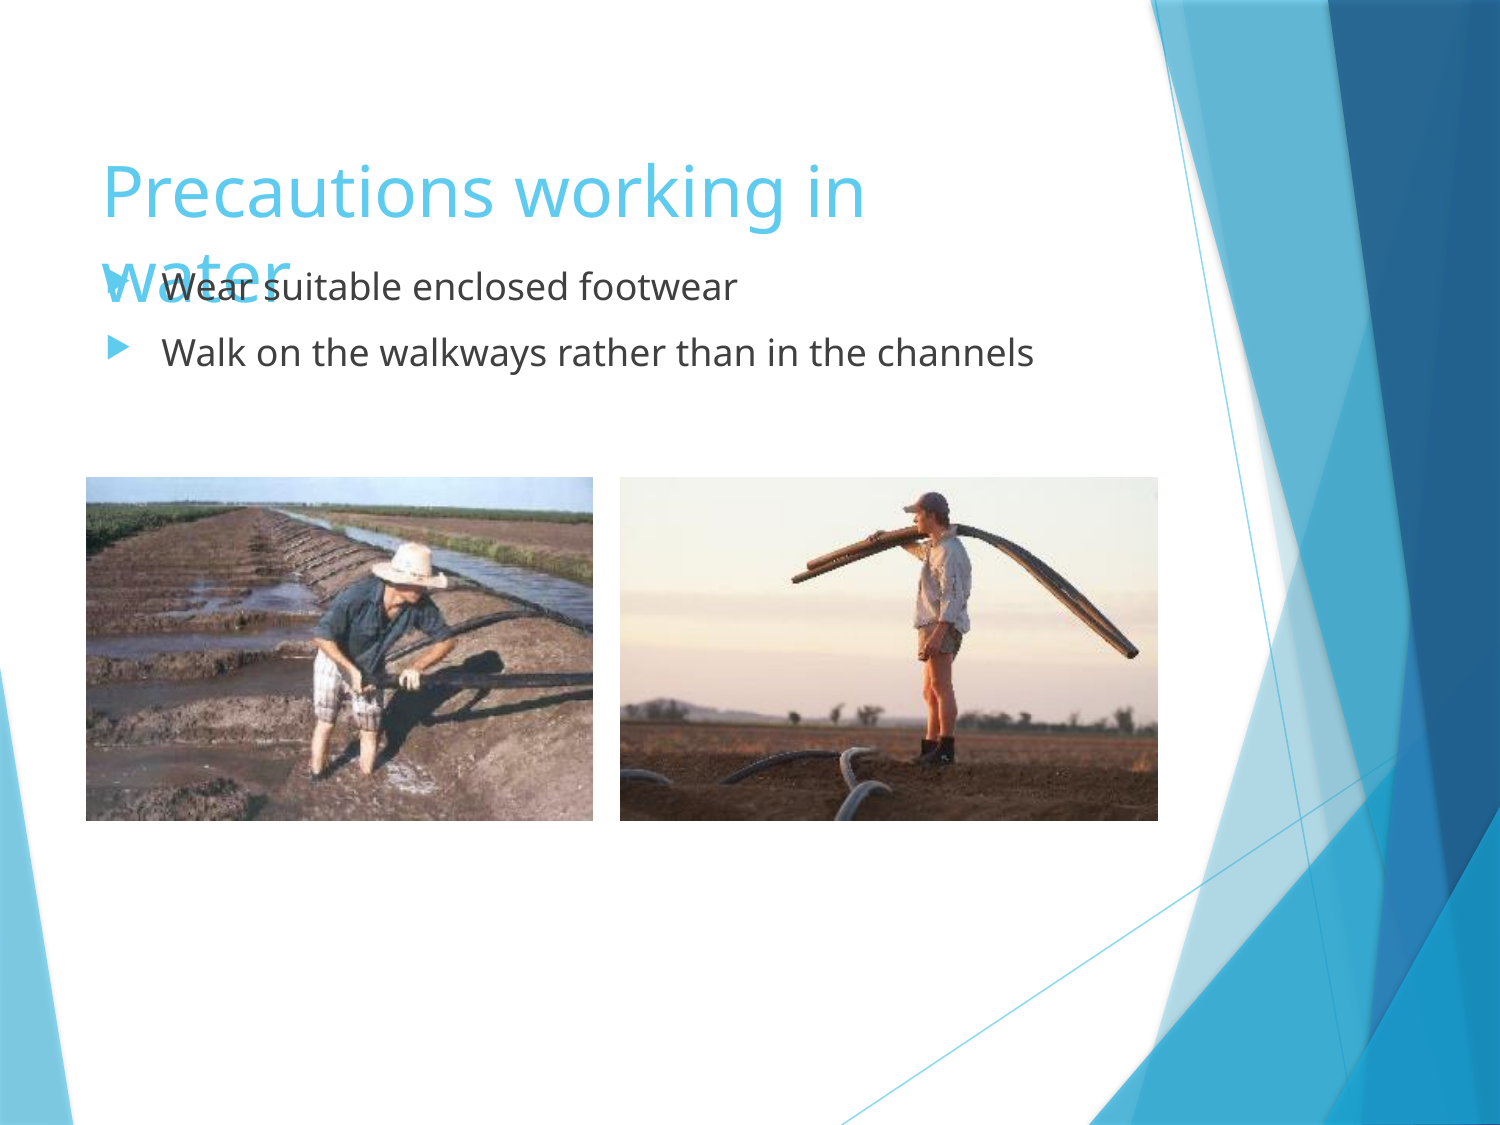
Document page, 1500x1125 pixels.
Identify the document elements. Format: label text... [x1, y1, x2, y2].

title Precautions working in water [86, 138, 1010, 327]
picture [619, 477, 1158, 821]
list Wear suitable enclosed footwear Walk on the walkways rather than in the channels [90, 255, 1201, 445]
picture [85, 476, 594, 822]
